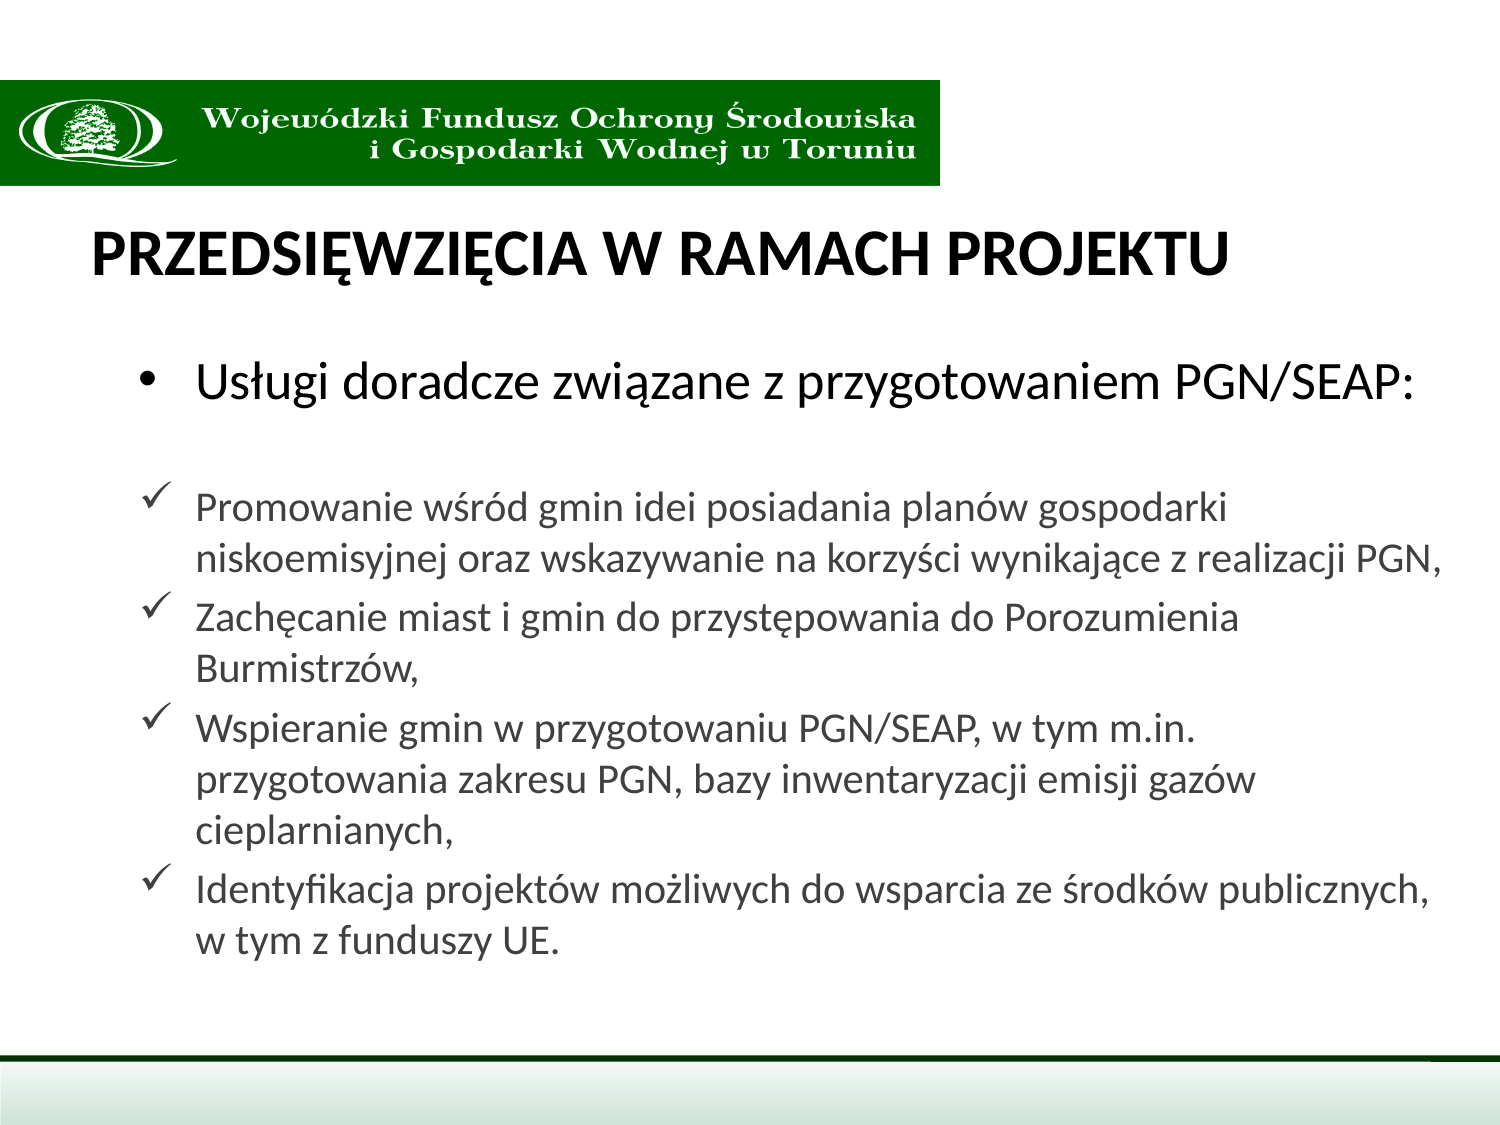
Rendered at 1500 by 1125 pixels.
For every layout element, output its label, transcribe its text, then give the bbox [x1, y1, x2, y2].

title PRZEDSIĘWZIĘCIA W RAMACH PROJEKTU [76, 184, 1498, 408]
picture [0, 923, 1500, 1125]
picture [0, 80, 940, 187]
list Usługi doradcze związane z przygotowaniem PGN/SEAP: Promowanie wśród gmin idei posiadania planów gospodarki niskoemisyjnej oraz wskazywanie na korzyści wynikające z realizacji PGN, Zachęcanie miast i gmin do przystępowania do Porozumienia Burmistrzów, Wspieranie gmin w przygotowaniu PGN/SEAP, w tym m.in. przygotowania zakresu PGN, bazy inwentaryzacji emisji gazów cieplarnianych, Identyfikacja projektów możliwych do wsparcia ze środków publicznych, w tym z funduszy UE. [123, 337, 1459, 921]
